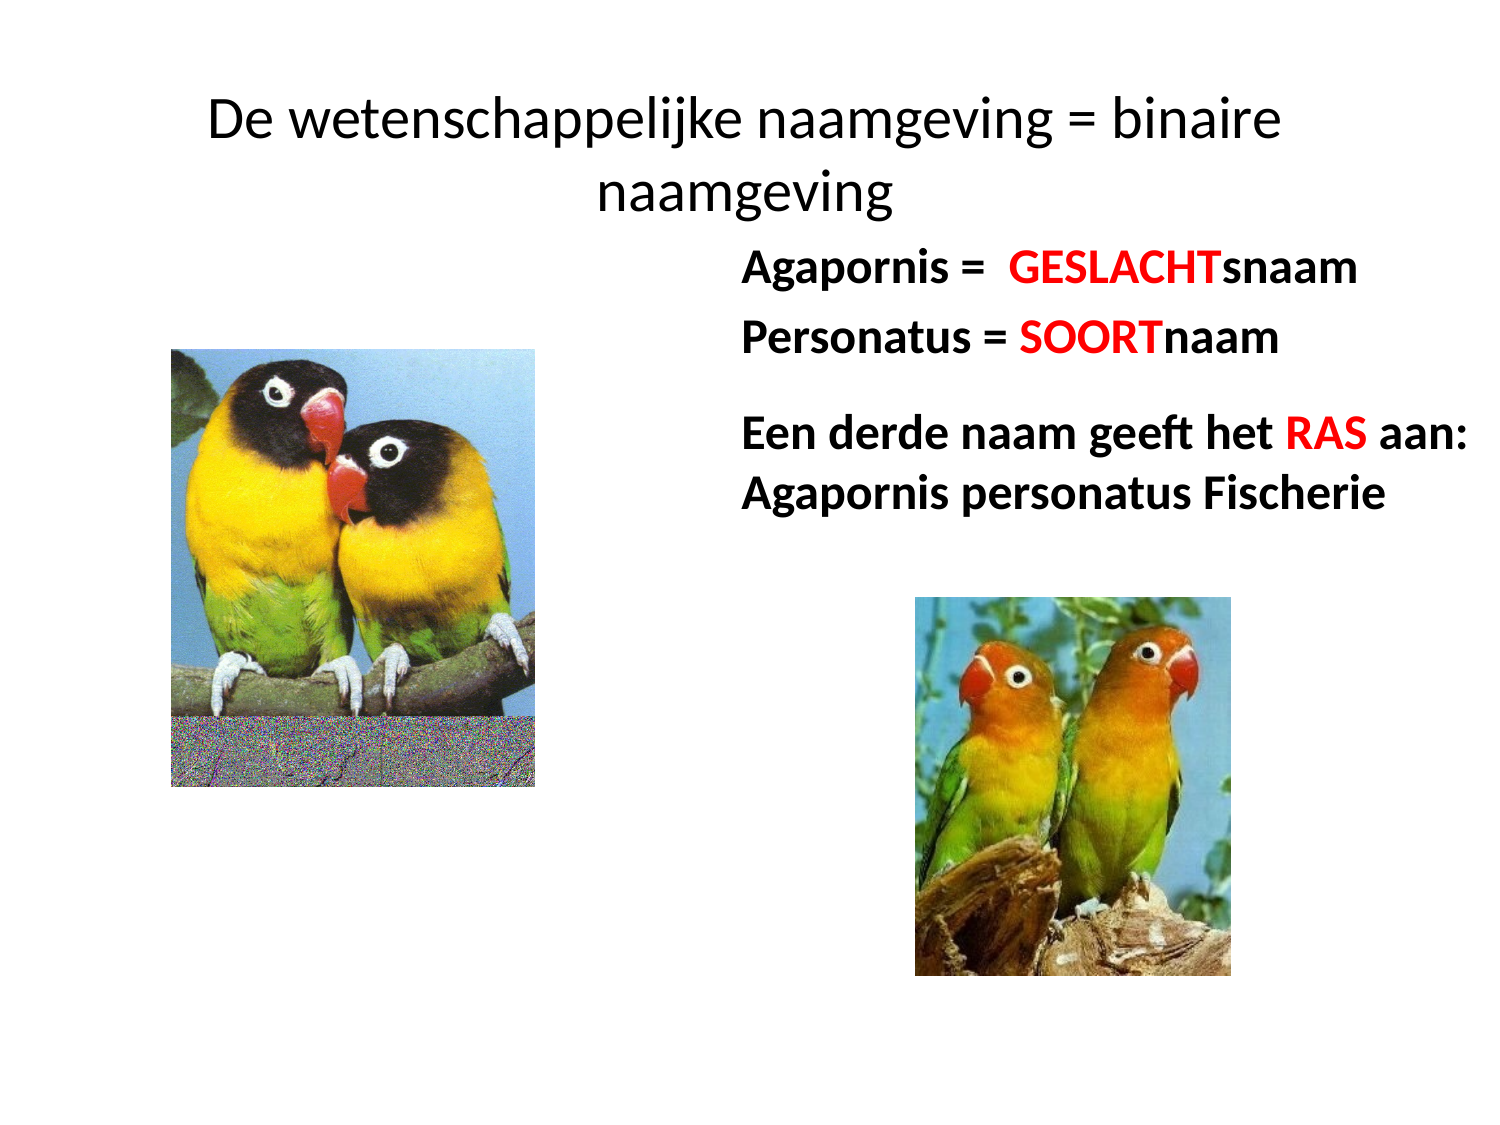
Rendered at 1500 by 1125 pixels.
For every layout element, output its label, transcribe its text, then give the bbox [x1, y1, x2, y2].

list Agapornis = GESLACHTsnaam Personatus = SOORTnaam Een derde naam geeft het RAS aan: Agapornis personatus Fischerie [726, 187, 1500, 528]
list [170, 349, 536, 788]
title De wetenschappelijke naamgeving = binaire naamgeving [70, 70, 1421, 232]
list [915, 597, 1231, 977]
